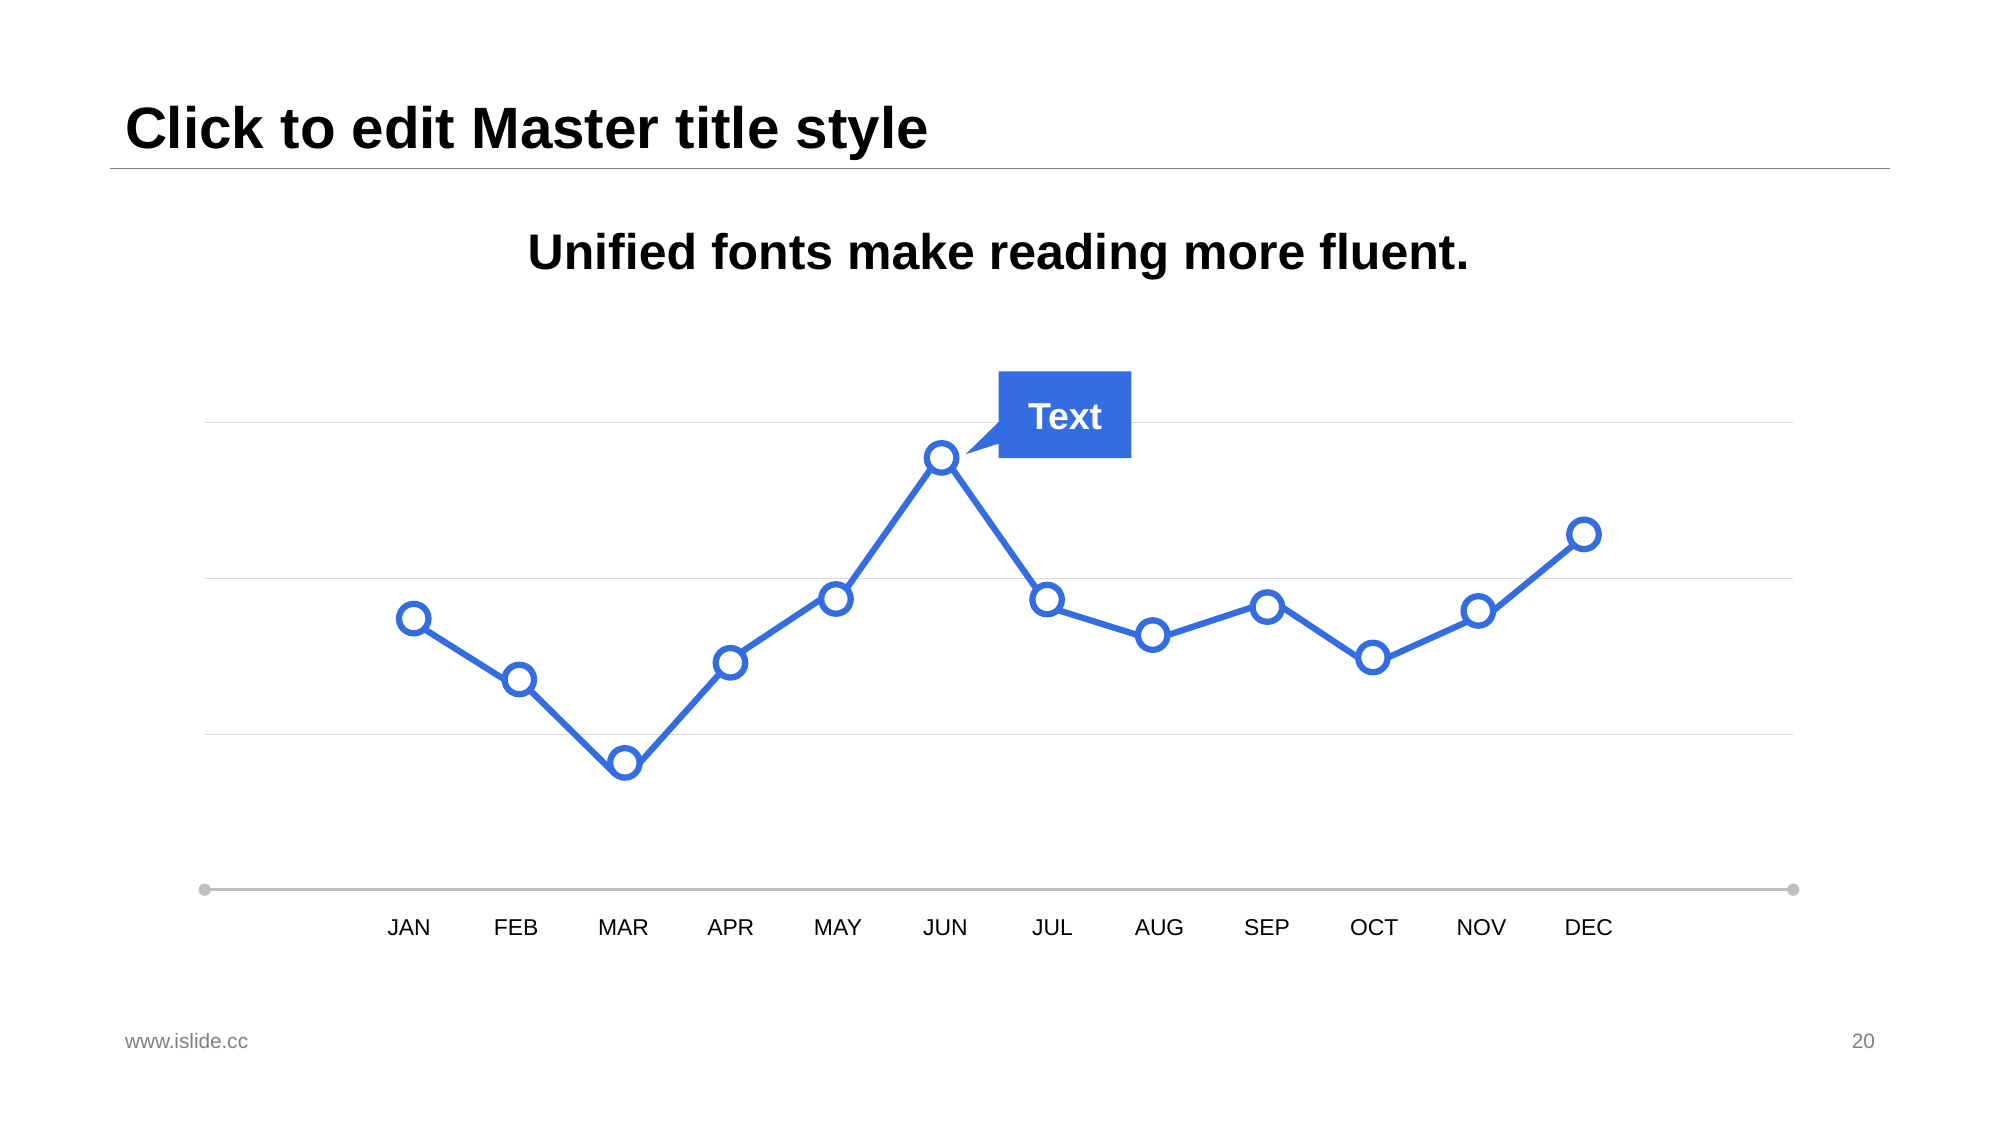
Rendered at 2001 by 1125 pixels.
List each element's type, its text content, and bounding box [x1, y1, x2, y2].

title Click to edit Master title style [109, 0, 1890, 169]
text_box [108, 185, 1890, 953]
footer www.islide.cc [109, 1023, 790, 1058]
slide_number 20 [1412, 1023, 1890, 1058]
